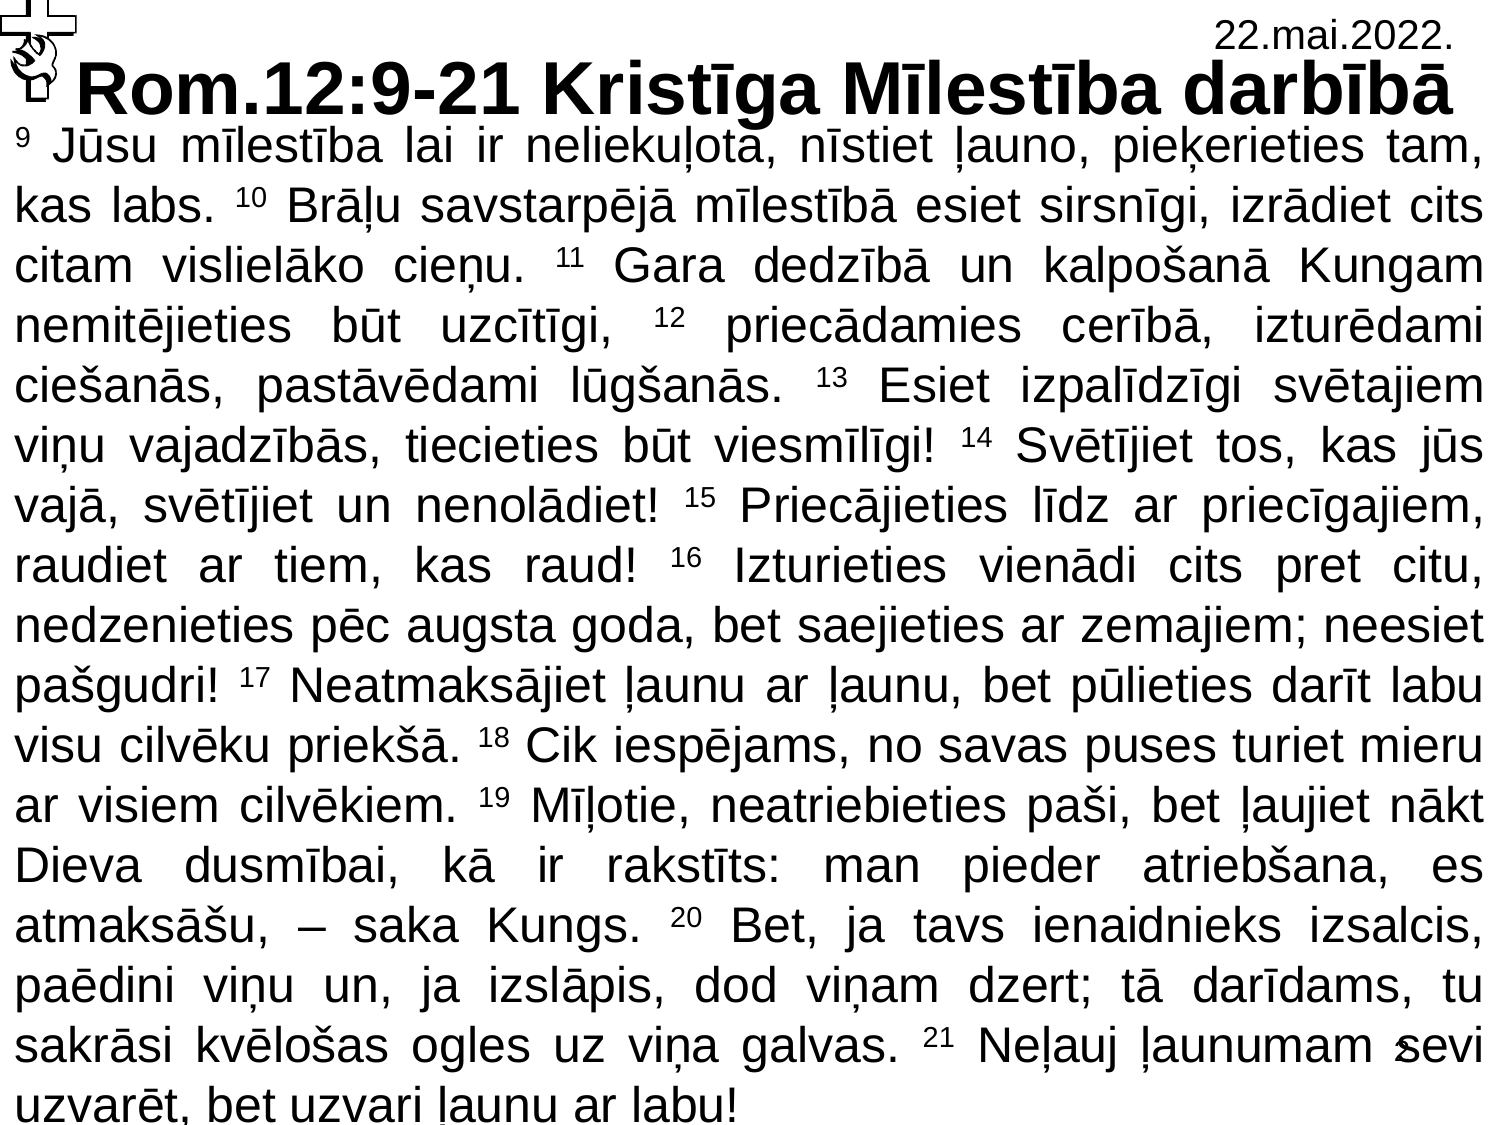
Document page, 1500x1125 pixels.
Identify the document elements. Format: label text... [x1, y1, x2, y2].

text_box 22.mai.2022. [1198, 0, 1500, 65]
picture [0, 0, 77, 103]
title Rom.12:9-21 Kristīga Mīlestība darbībā [80, 0, 1500, 105]
text_box 9 Jūsu mīlestība lai ir neliekuļota, nīstiet ļauno, pieķerieties tam, kas labs. 10 Brāļu savstarpējā mīlestībā esiet sirsnīgi, izrādiet cits citam vislielāko cieņu. 11 Gara dedzībā un kalpošanā Kungam nemitējieties būt uzcītīgi, 12 priecādamies cerībā, izturēdami ciešanās, pastāvēdami lūgšanās. 13 Esiet izpalīdzīgi svētajiem viņu vajadzībās, tiecieties būt viesmīlīgi! 14 Svētījiet tos, kas jūs vajā, svētījiet un nenolādiet! 15 Priecājieties līdz ar priecīgajiem, raudiet ar tiem, kas raud! 16 Izturieties vienādi cits pret citu, nedzenieties pēc augsta goda, bet saejieties ar zemajiem; neesiet pašgudri! 17 Neatmaksājiet ļaunu ar ļaunu, bet pūlieties darīt labu visu cilvēku priekšā. 18 Cik iespējams, no savas puses turiet mieru ar visiem cilvēkiem. 19 Mīļotie, neatriebieties paši, bet ļaujiet nākt Dieva dusmībai, kā ir rakstīts: man pieder atriebšana, es atmaksāšu, – saka Kungs. 20 Bet, ja tavs ienaidnieks izsalcis, paēdini viņu un, ja izslāpis, dod viņam dzert; tā darīdams, tu sakrāsi kvēlošas ogles uz viņa galvas. 21 Neļauj ļaunumam sevi uzvarēt, bet uzvari ļaunu ar labu! [0, 105, 1500, 1125]
